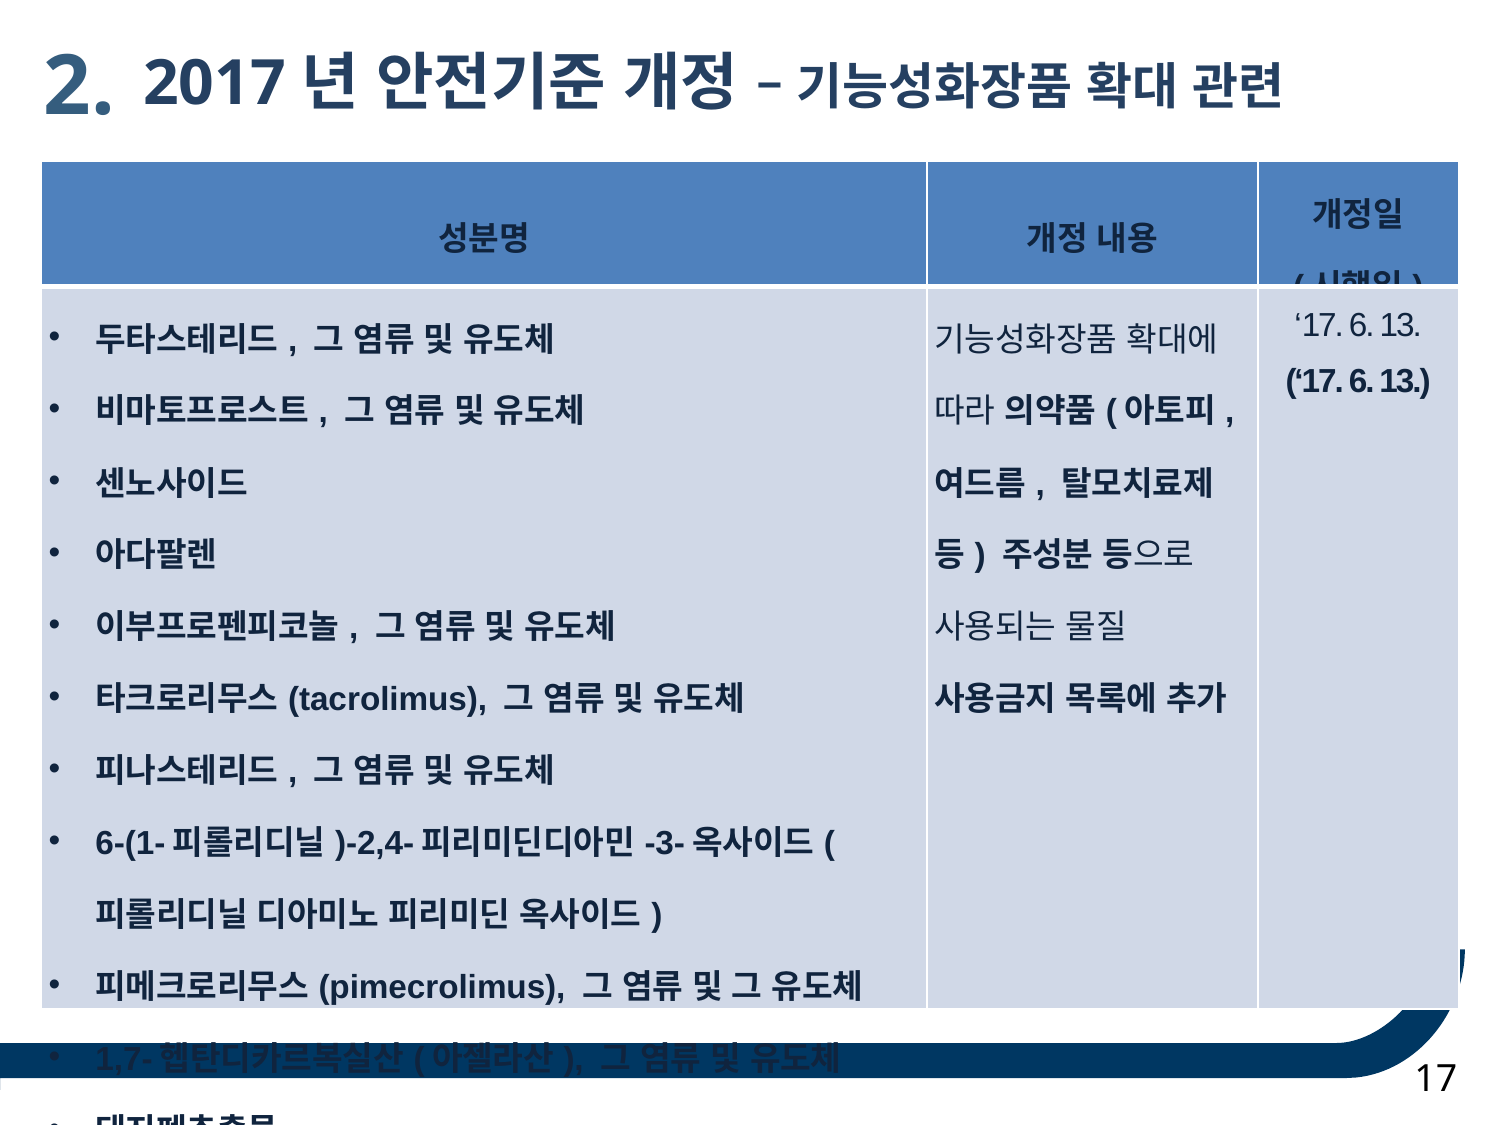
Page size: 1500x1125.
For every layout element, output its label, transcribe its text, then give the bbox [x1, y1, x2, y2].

table_cell 두타스테리드, 그 염류 및 유도체 비마토프로스트, 그 염류 및 유도체 센노사이드 아다팔렌 이부프로펜피코놀, 그 염류 및 유도체 타크로리무스(tacrolimus), 그 염류 및 유도체 피나스테리드, 그 염류 및 유도체 6-(1-피롤리디닐)-2,4-피리미딘디아민-3-옥사이드(피롤리디닐 디아미노 피리미딘 옥사이드) 피메크로리무스(pimecrolimus), 그 염류 및 그 유도체 1,7-헵탄디카르복실산(아젤라산), 그 염류 및 유도체 돼지폐추출물 [42, 289, 926, 1008]
text_box [0, 0, 1500, 75]
table_header 성분명 [42, 162, 926, 284]
table_header 개정 내용 [928, 162, 1257, 284]
text_box 17 [1399, 1046, 1477, 1107]
text_box 2. [7, 23, 172, 139]
table_cell 기능성화장품 확대에 따라 의약품(아토피, 여드름, 탈모치료제 등) 주성분 등으로 사용되는 물질 사용금지 목록에 추가 [928, 289, 1257, 1008]
text_box 2017년 안전기준 개정 – 기능성화장품 확대 관련 [172, 75, 1459, 125]
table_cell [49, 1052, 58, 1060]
table_cell ‘17. 6. 13. (‘17. 6. 13.) [1259, 289, 1458, 1008]
table_header 개정일 (시행일) [1259, 162, 1458, 284]
